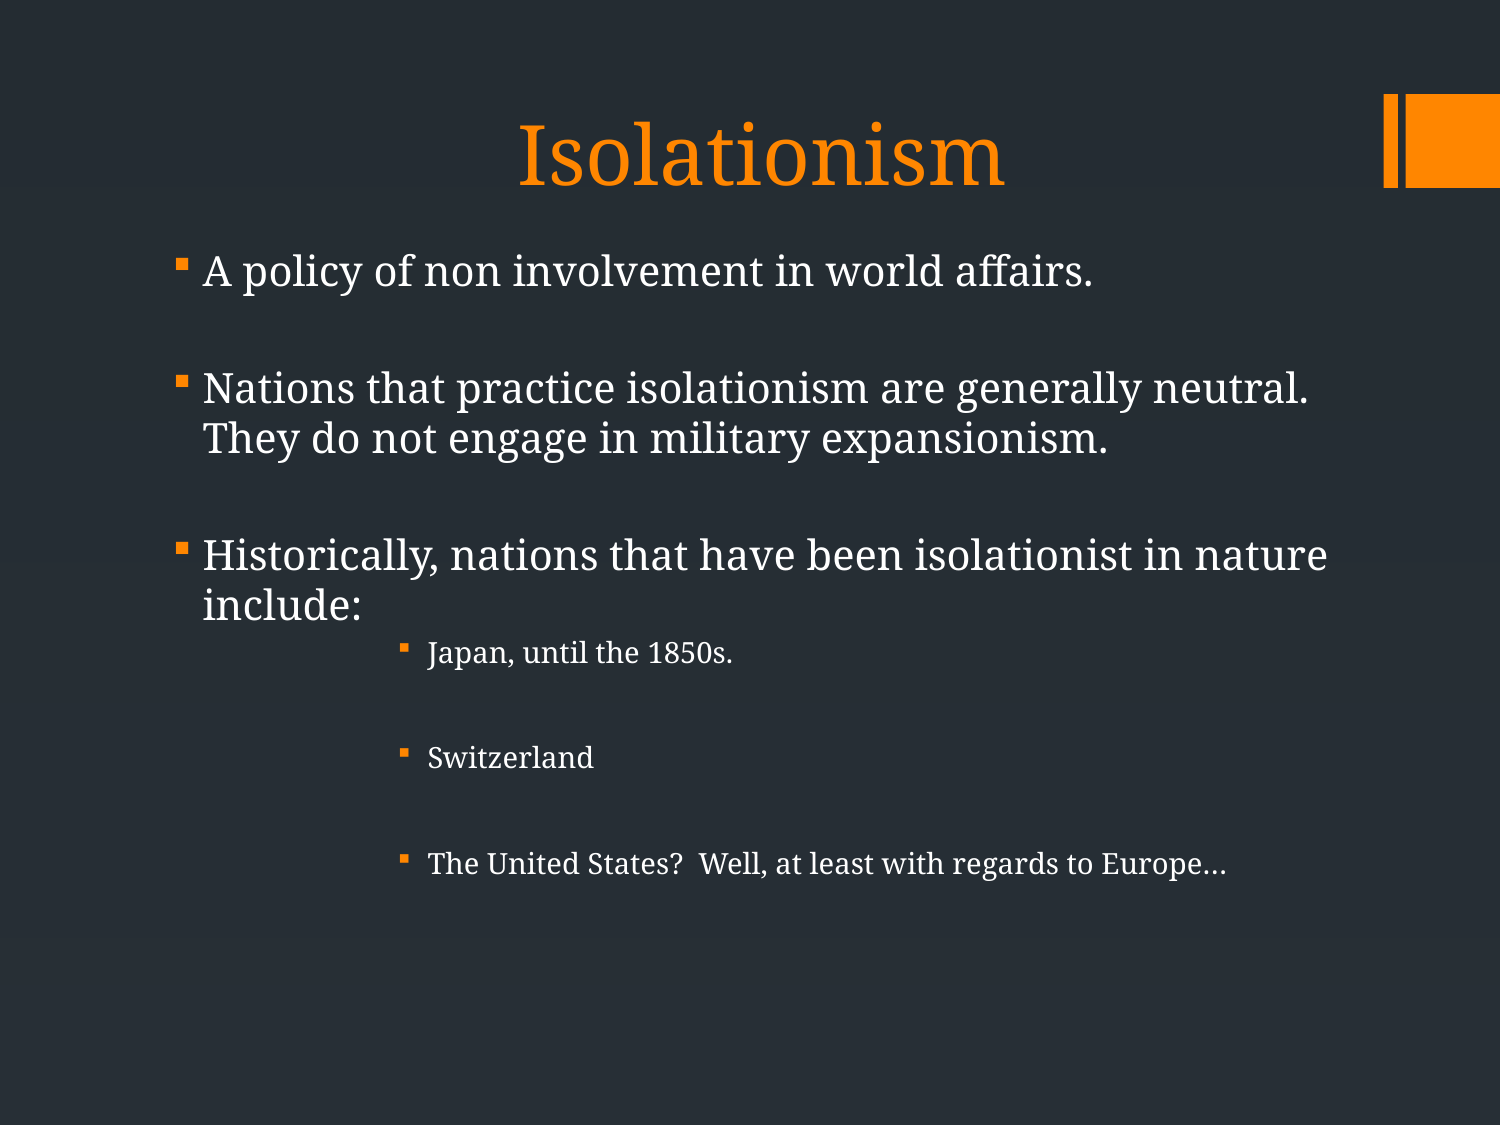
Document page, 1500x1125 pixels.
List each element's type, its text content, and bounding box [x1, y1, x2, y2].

title Isolationism [162, 75, 1363, 210]
list A policy of non involvement in world affairs. Nations that practice isolationism are generally neutral. They do not engage in military expansionism. Historically, nations that have been isolationist in nature include: Japan, until the 1850s. Switzerland The United States? Well, at least with regards to Europe… [150, 237, 1350, 1035]
